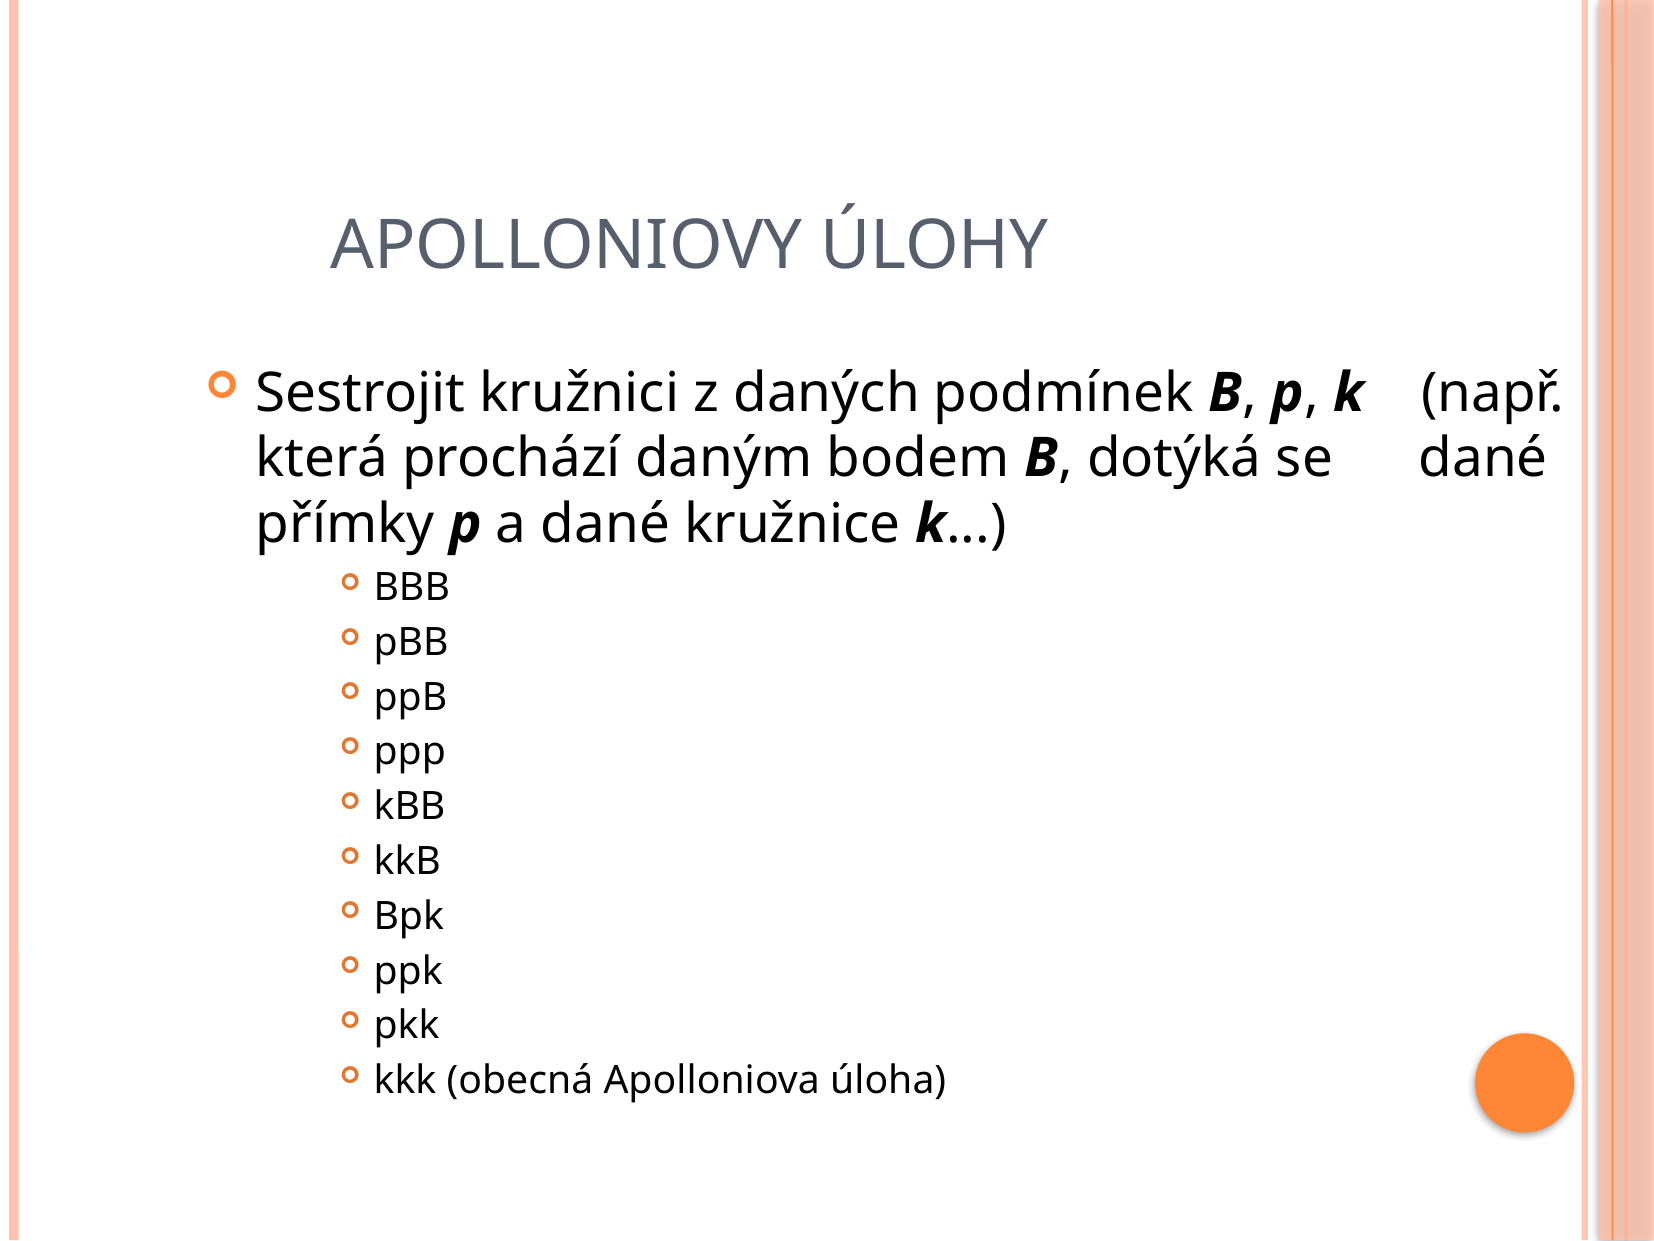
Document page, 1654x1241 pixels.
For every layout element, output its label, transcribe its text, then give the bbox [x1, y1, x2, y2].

list Sestrojit kružnici z daných podmínek B, p, k (např. která prochází daným bodem B, dotýká se dané přímky p a dané kružnice k...) BBB pBB ppB ppp kBB kkB Bpk ppk pkk kkk (obecná Apolloniova úloha) [188, 348, 1601, 1115]
title Apolloniovy úlohy [241, 98, 1654, 291]
